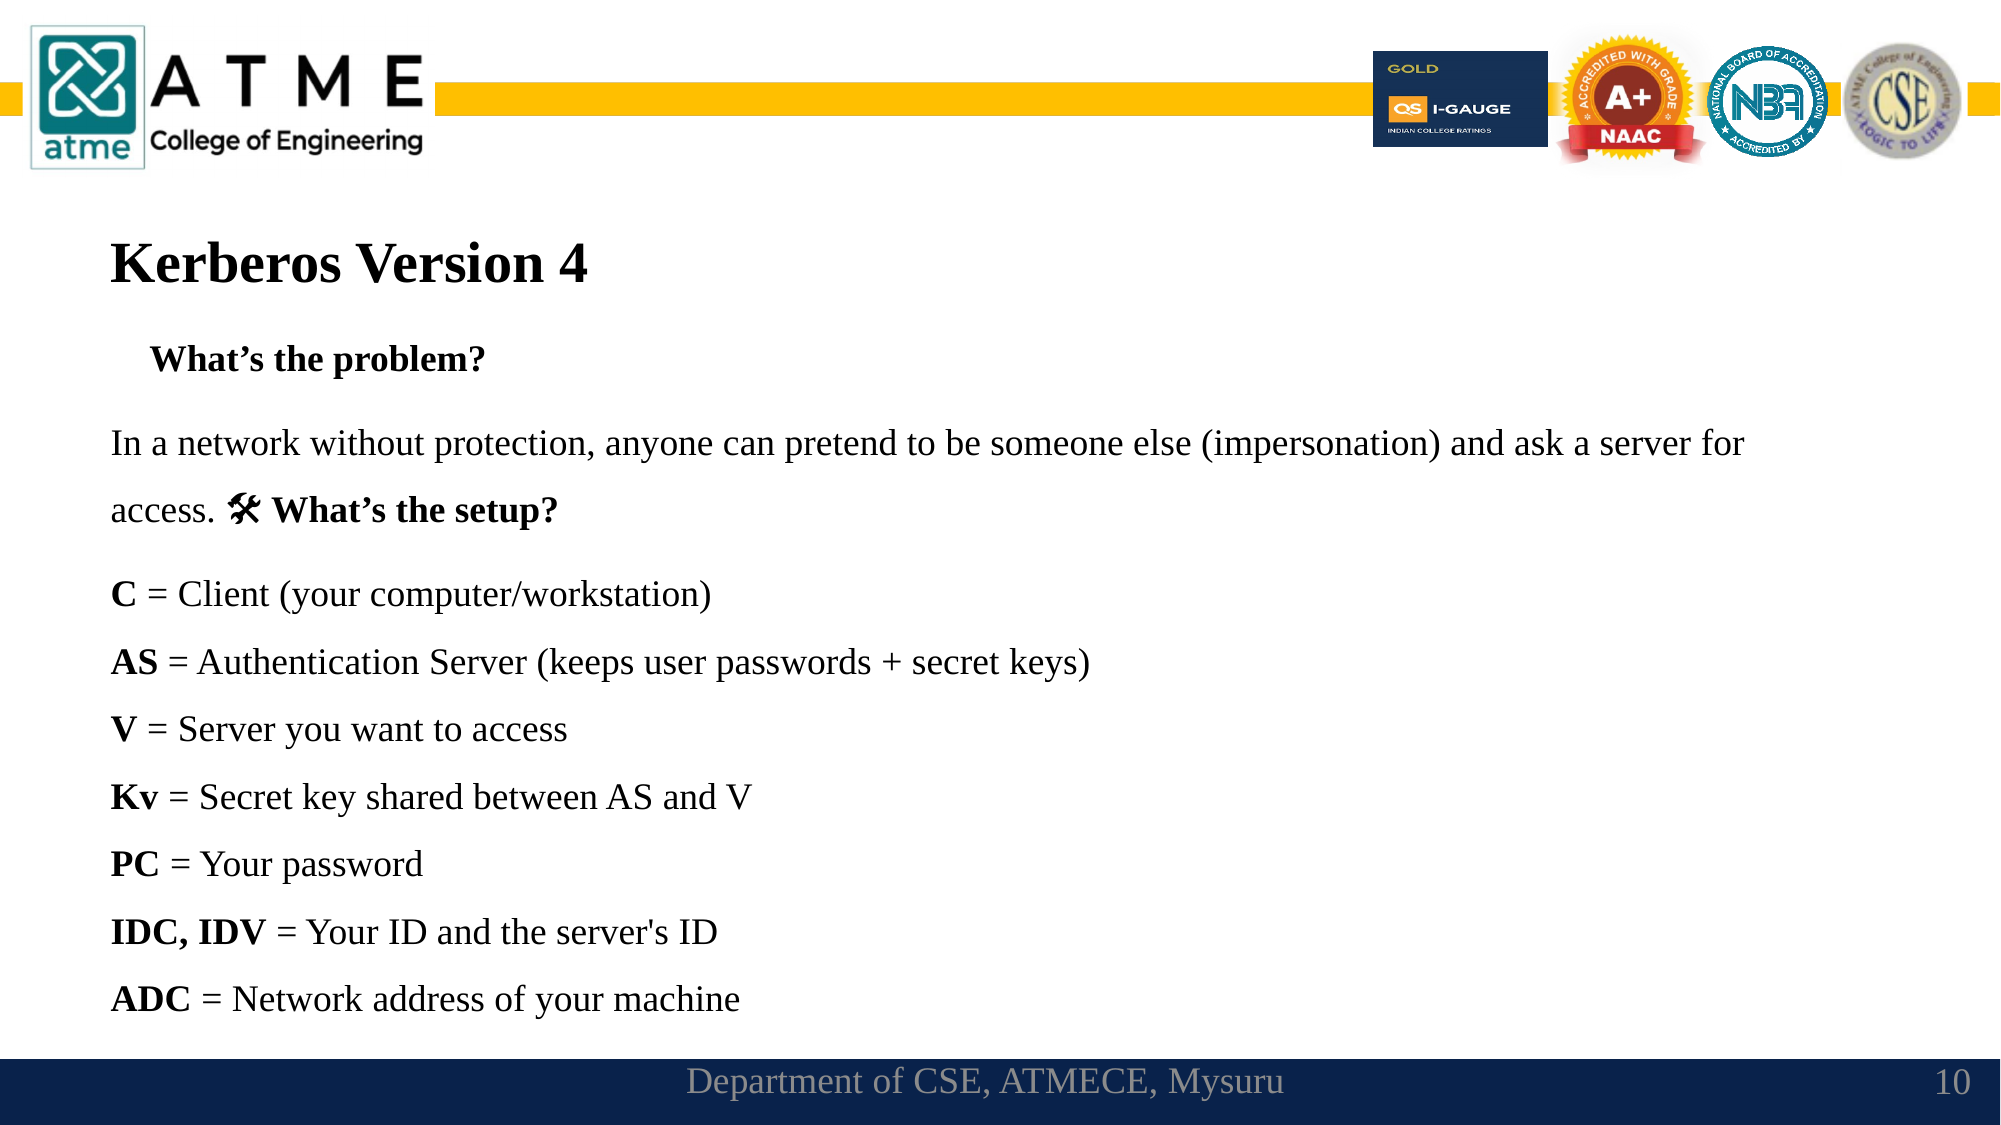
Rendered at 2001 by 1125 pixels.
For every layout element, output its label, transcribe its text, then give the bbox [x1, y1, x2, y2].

picture [22, 15, 435, 178]
text_box Kerberos Version 4 🧩 What’s the problem? In a network without protection, anyone can pretend to be someone else (impersonation) and ask a server for access. 🛠️ What’s the setup? C = Client (your computer/workstation) AS = Authentication Server (keeps user passwords + secret keys) V = Server you want to access Kv = Secret key shared between AS and V PC = Your password IDC, IDV = Your ID and the server's ID ADC = Network address of your machine [95, 182, 1810, 1095]
picture [1840, 26, 1968, 176]
picture [1373, 20, 1828, 180]
slide_number 10 [1511, 1057, 1972, 1103]
picture [0, 1059, 2001, 1125]
footer Department of CSE, ATMECE, Mysuru [501, 1056, 1470, 1102]
